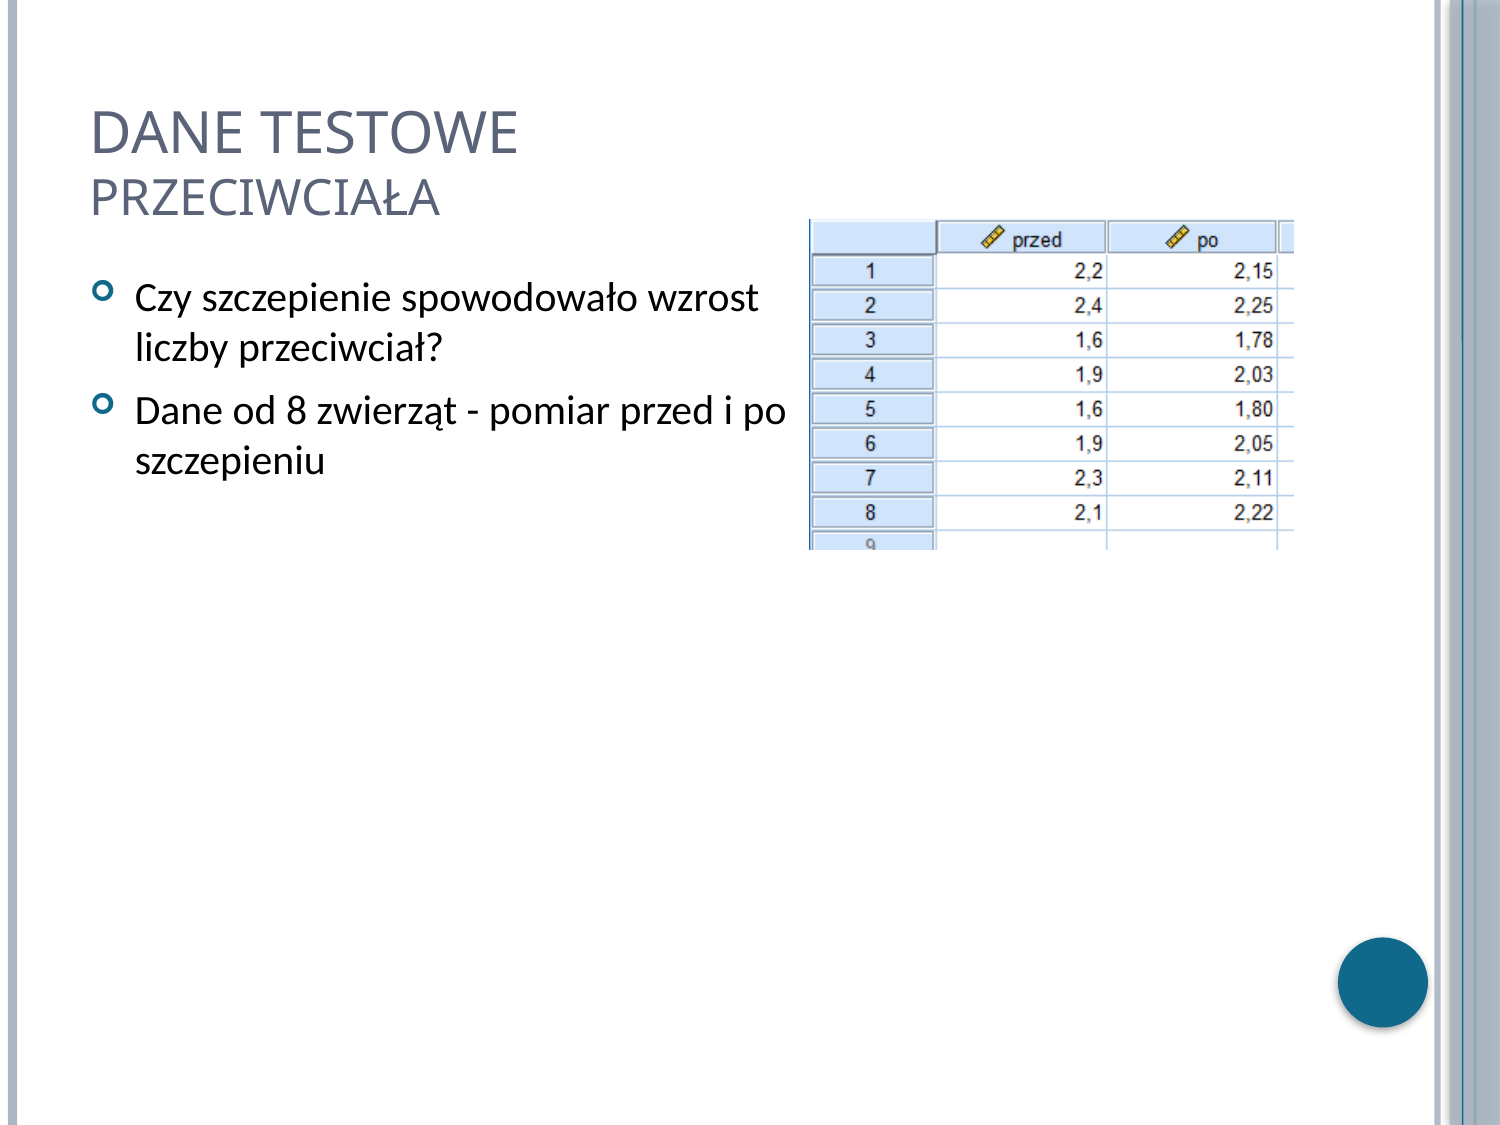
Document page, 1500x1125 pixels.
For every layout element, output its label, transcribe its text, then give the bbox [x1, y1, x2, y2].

title Dane testowe Przeciwciała [75, 45, 1300, 233]
picture [808, 219, 1294, 551]
list Czy szczepienie spowodowało wzrost liczby przeciwciał? Dane od 8 zwierząt - pomiar przed i po szczepieniu [75, 262, 833, 1062]
